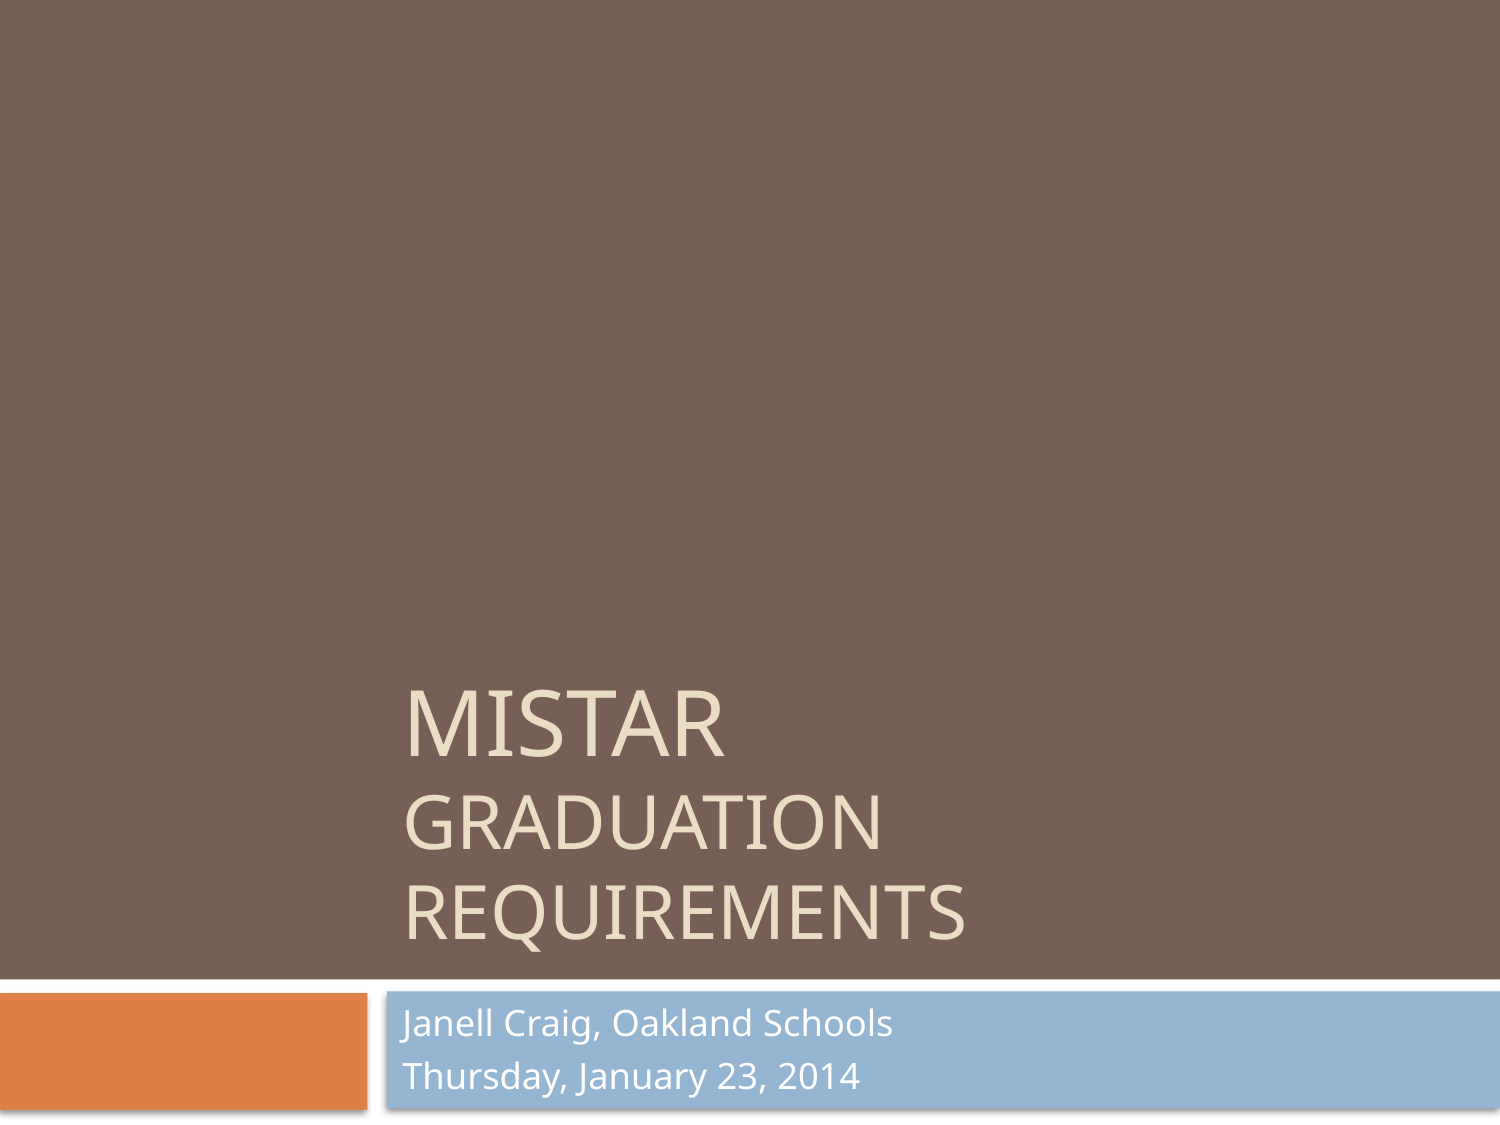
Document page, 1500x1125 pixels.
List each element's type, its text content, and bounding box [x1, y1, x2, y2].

subtitle Janell Craig, Oakland Schools Thursday, January 23, 2014 [387, 992, 1488, 1105]
title MISTAR Graduation requirements [387, 662, 1450, 963]
